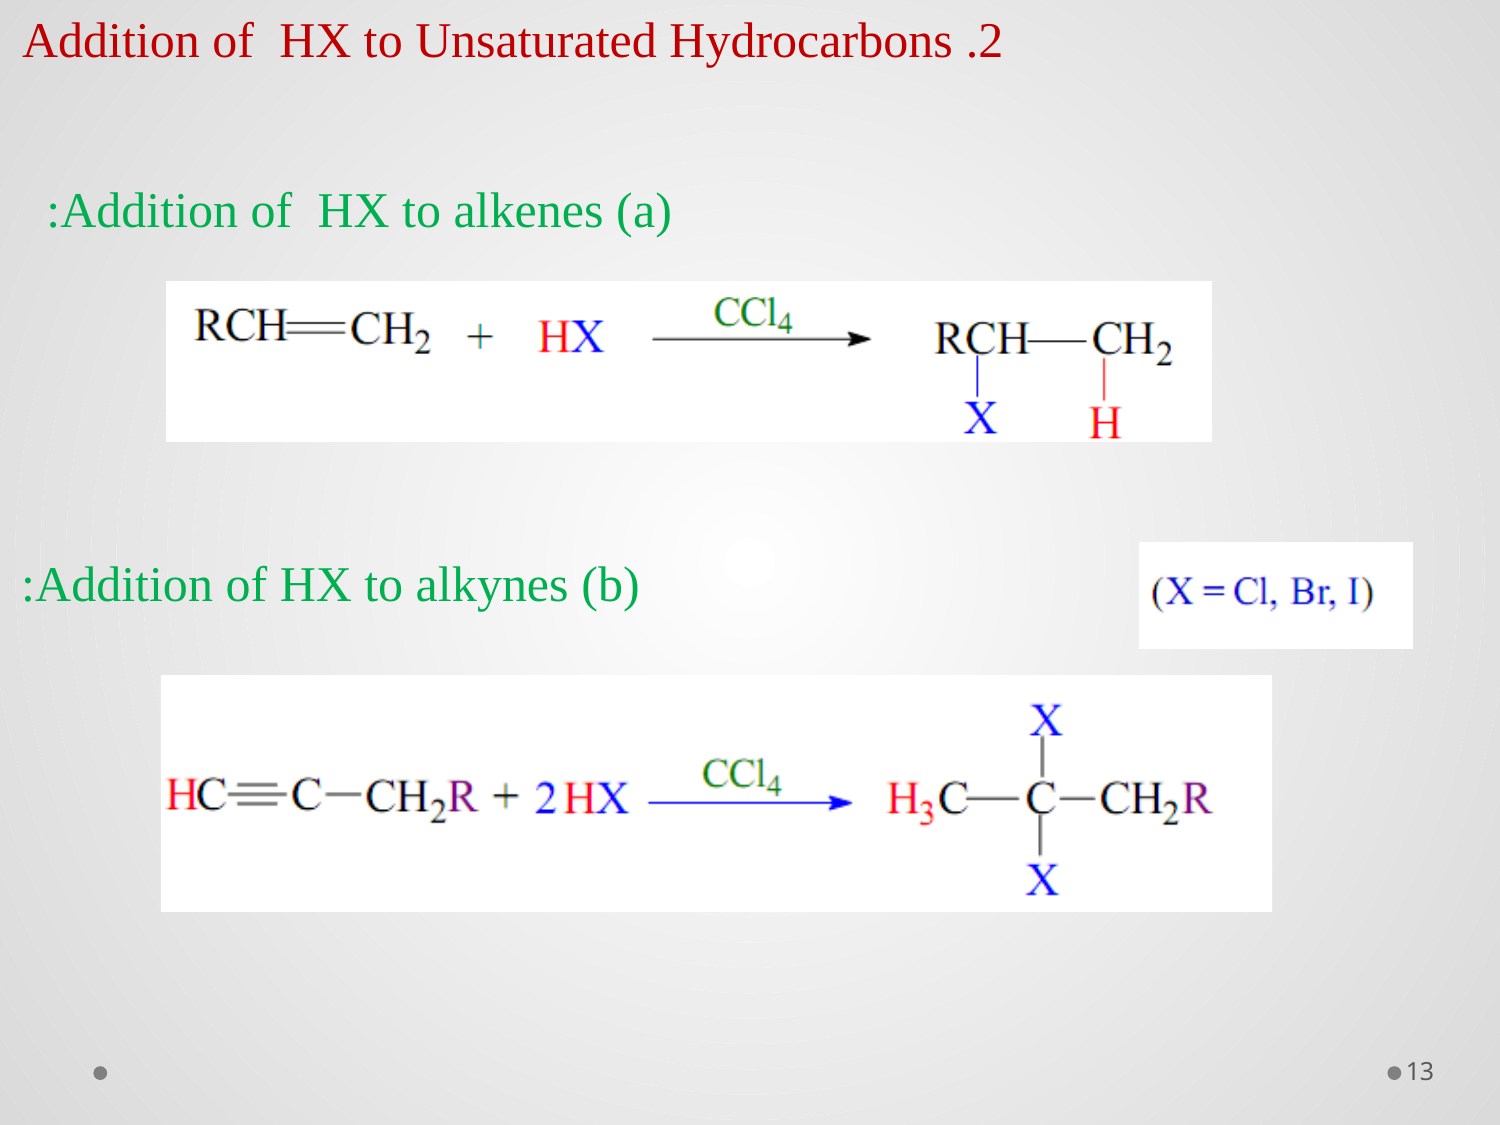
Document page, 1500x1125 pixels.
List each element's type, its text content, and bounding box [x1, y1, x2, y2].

picture [160, 674, 1273, 912]
slide_number 13 [1401, 1042, 1494, 1103]
picture [1139, 541, 1413, 649]
text_box 2. Addition of HX to Unsaturated Hydrocarbons [0, 0, 1025, 75]
text_box (b) Addition of HX to alkynes: [6, 544, 655, 619]
picture [166, 281, 1213, 442]
text_box (a) Addition of HX to alkenes: [31, 170, 687, 246]
